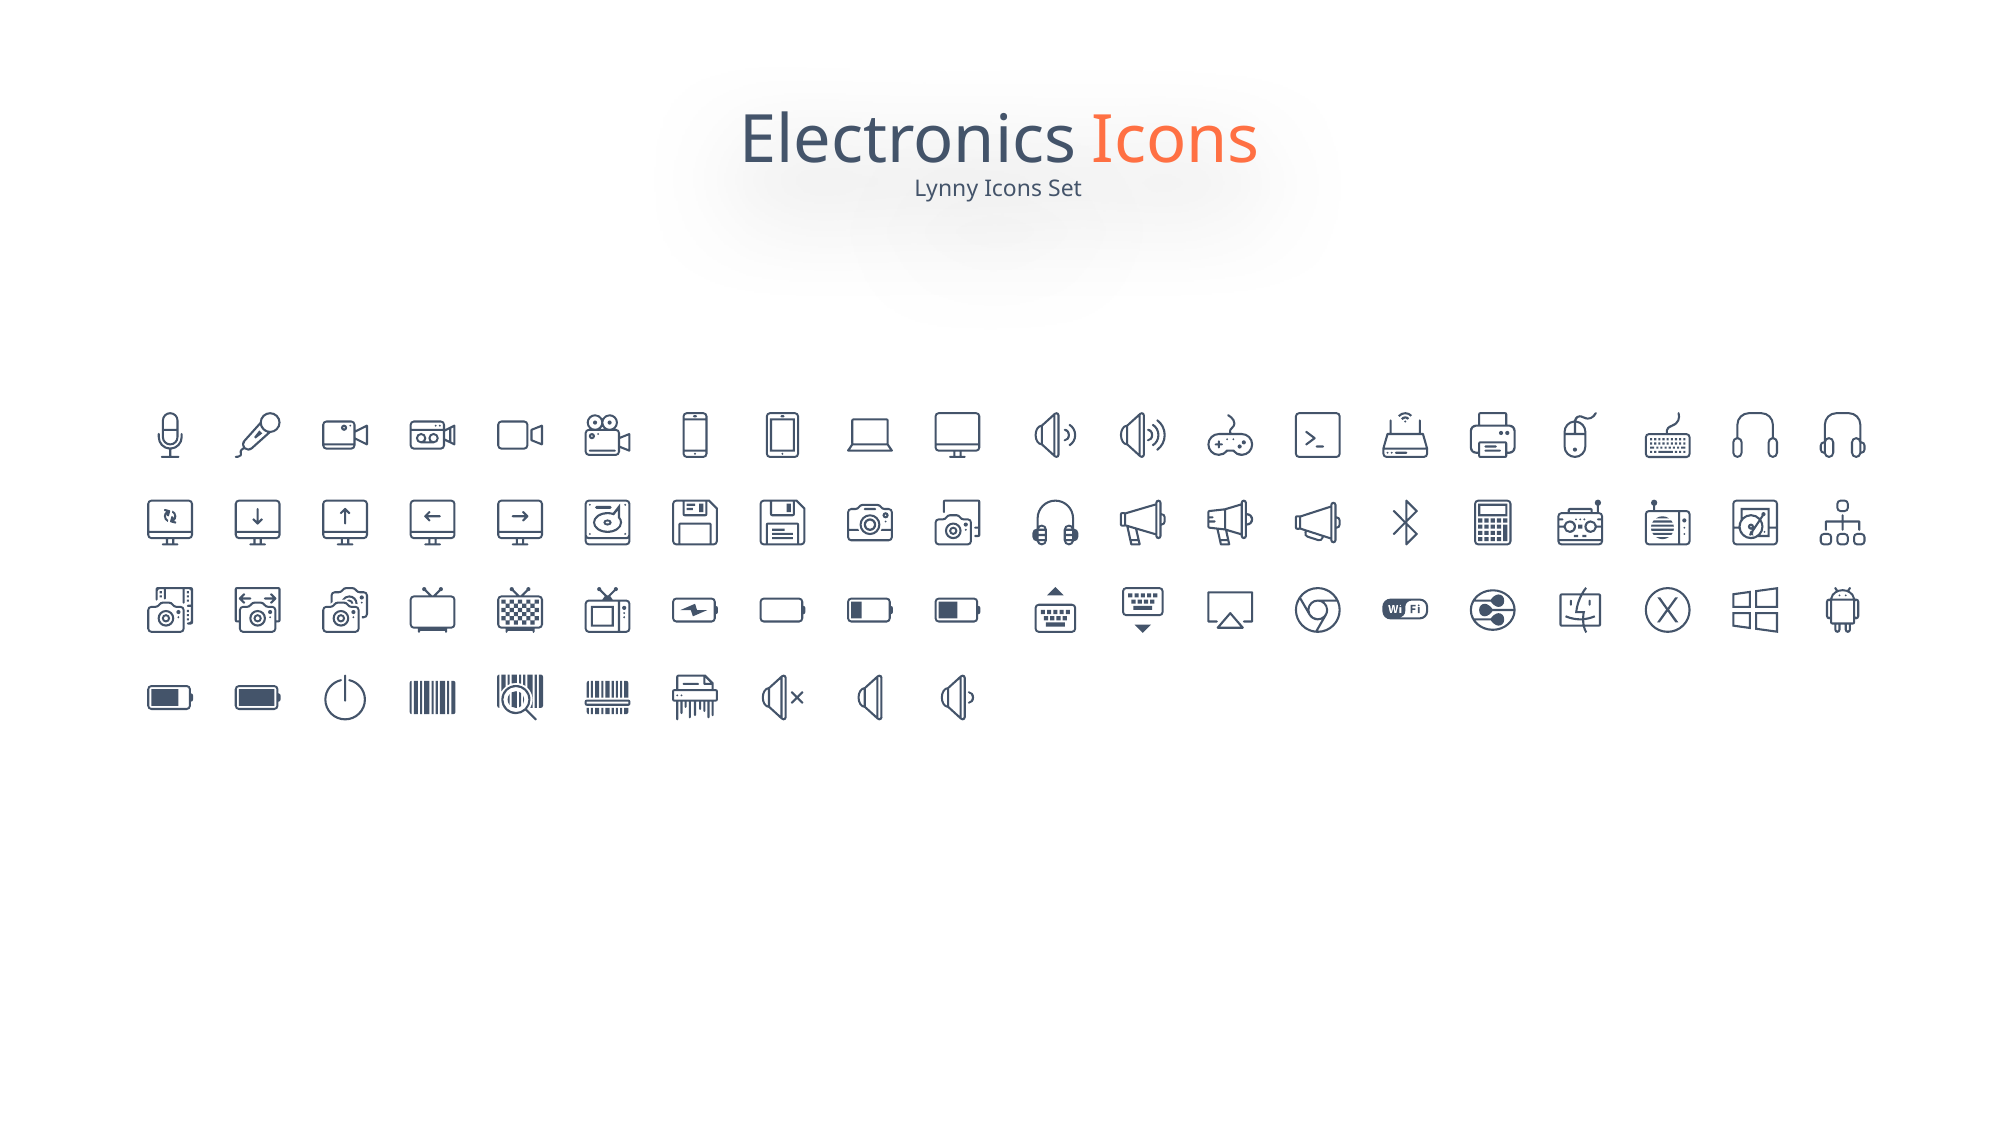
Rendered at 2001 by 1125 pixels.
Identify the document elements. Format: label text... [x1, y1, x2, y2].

text_box [234, 412, 281, 458]
text_box [424, 680, 430, 715]
text_box [1207, 591, 1254, 623]
text_box [501, 674, 537, 721]
text_box [497, 587, 544, 633]
text_box [1557, 499, 1604, 546]
text_box [409, 587, 456, 633]
text_box [584, 587, 631, 633]
text_box [409, 420, 456, 450]
text_box [934, 412, 981, 458]
text_box [1819, 532, 1833, 546]
text_box [1122, 587, 1164, 617]
text_box [1559, 587, 1602, 634]
text_box [605, 680, 610, 698]
text_box [595, 680, 600, 698]
text_box [672, 499, 718, 546]
text_box [1825, 587, 1860, 633]
text_box [1034, 603, 1077, 633]
text_box [1469, 589, 1516, 631]
text_box Lynny Icons Set [642, 166, 1361, 209]
text_box [682, 412, 708, 458]
text_box [1824, 514, 1861, 531]
text_box [1469, 412, 1516, 458]
text_box [790, 691, 804, 704]
text_box [1398, 412, 1413, 423]
text_box [1836, 499, 1849, 513]
text_box [439, 680, 446, 715]
text_box [1207, 499, 1254, 546]
text_box [234, 587, 281, 633]
text_box [147, 601, 185, 633]
text_box [857, 674, 883, 721]
text_box [413, 680, 418, 715]
text_box [1732, 590, 1751, 608]
text_box [1032, 499, 1079, 546]
text_box Electronics Icons [724, 88, 1275, 137]
text_box [584, 699, 631, 706]
text_box [1156, 419, 1166, 451]
text_box [409, 499, 456, 546]
text_box [1151, 423, 1160, 447]
text_box [1216, 612, 1244, 629]
text_box [1819, 412, 1866, 458]
text_box [967, 691, 975, 704]
text_box [234, 685, 281, 711]
text_box [155, 587, 194, 625]
text_box [451, 680, 456, 715]
text_box [1146, 428, 1154, 442]
text_box [1063, 428, 1070, 442]
text_box [595, 707, 600, 715]
text_box [1134, 624, 1152, 633]
text_box [1644, 587, 1691, 633]
text_box [497, 420, 529, 450]
text_box [1119, 412, 1145, 458]
text_box [584, 414, 631, 456]
text_box [1732, 499, 1779, 546]
text_box [847, 597, 893, 623]
text_box [157, 412, 183, 458]
text_box [234, 499, 281, 546]
text_box [322, 420, 369, 450]
text_box [1474, 499, 1512, 546]
text_box [1382, 419, 1429, 458]
text_box [624, 707, 629, 715]
text_box [624, 680, 629, 698]
text_box [1119, 499, 1166, 546]
text_box [322, 499, 369, 546]
text_box [1836, 532, 1849, 546]
text_box [324, 679, 366, 721]
text_box [847, 418, 893, 452]
text_box [1207, 414, 1254, 456]
text_box [1392, 499, 1418, 546]
text_box [761, 674, 787, 721]
text_box [672, 597, 718, 623]
text_box [1563, 412, 1597, 458]
text_box [759, 597, 806, 623]
text_box [1294, 587, 1341, 633]
text_box [1644, 499, 1691, 546]
text_box [584, 499, 631, 546]
text_box [1755, 587, 1779, 608]
text_box [605, 707, 610, 715]
text_box [147, 499, 194, 546]
text_box [1853, 532, 1866, 546]
text_box [147, 685, 194, 711]
text_box [1047, 587, 1064, 596]
text_box [1294, 412, 1341, 458]
text_box [530, 424, 544, 446]
text_box [322, 587, 369, 633]
text_box [934, 514, 972, 546]
text_box [934, 597, 981, 623]
text_box [1294, 501, 1341, 544]
text_box [538, 674, 544, 708]
text_box [942, 499, 981, 538]
text_box [1034, 412, 1060, 458]
text_box [1732, 412, 1779, 458]
text_box [847, 503, 893, 542]
text_box [765, 412, 800, 458]
text_box [672, 674, 718, 721]
text_box [1755, 612, 1779, 633]
text_box [1068, 423, 1077, 447]
text_box [940, 674, 966, 721]
text_box [497, 499, 544, 546]
text_box [1732, 612, 1751, 630]
text_box [759, 499, 806, 546]
text_box [1382, 598, 1429, 620]
text_box [1644, 412, 1691, 459]
